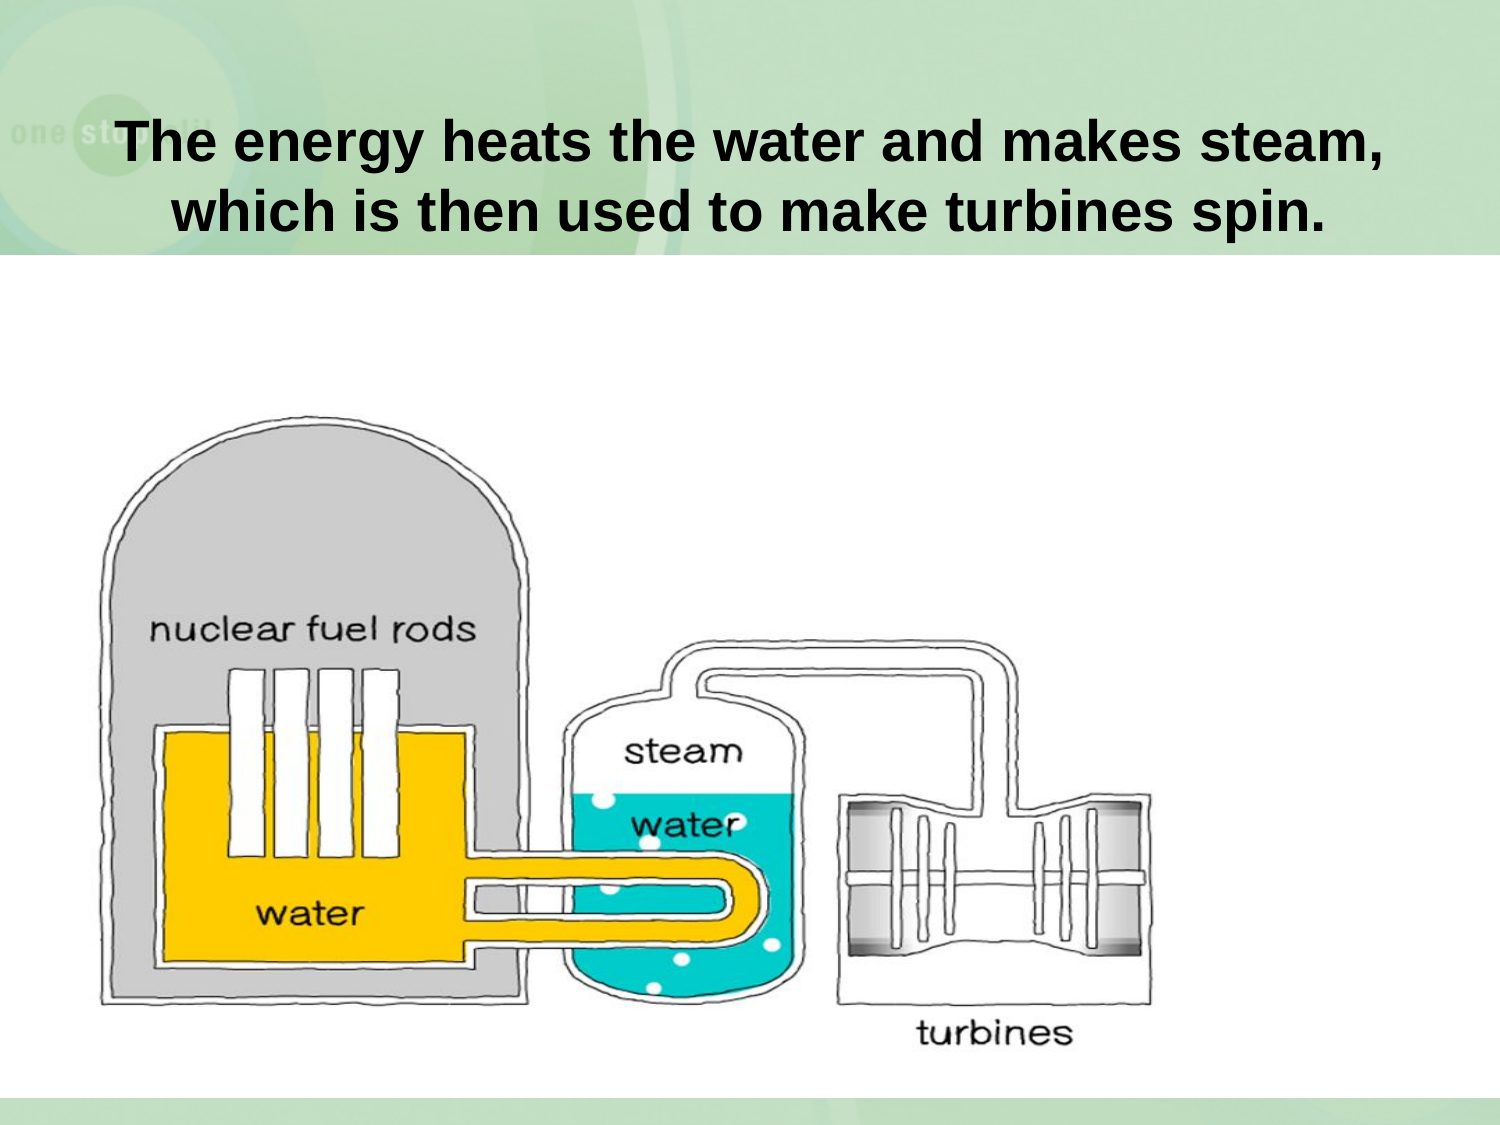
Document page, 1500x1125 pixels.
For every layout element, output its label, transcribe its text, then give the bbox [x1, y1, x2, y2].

picture [0, 0, 1500, 1125]
title The energy heats the water and makes steam, which is then used to make turbines spin. [75, 79, 1425, 253]
